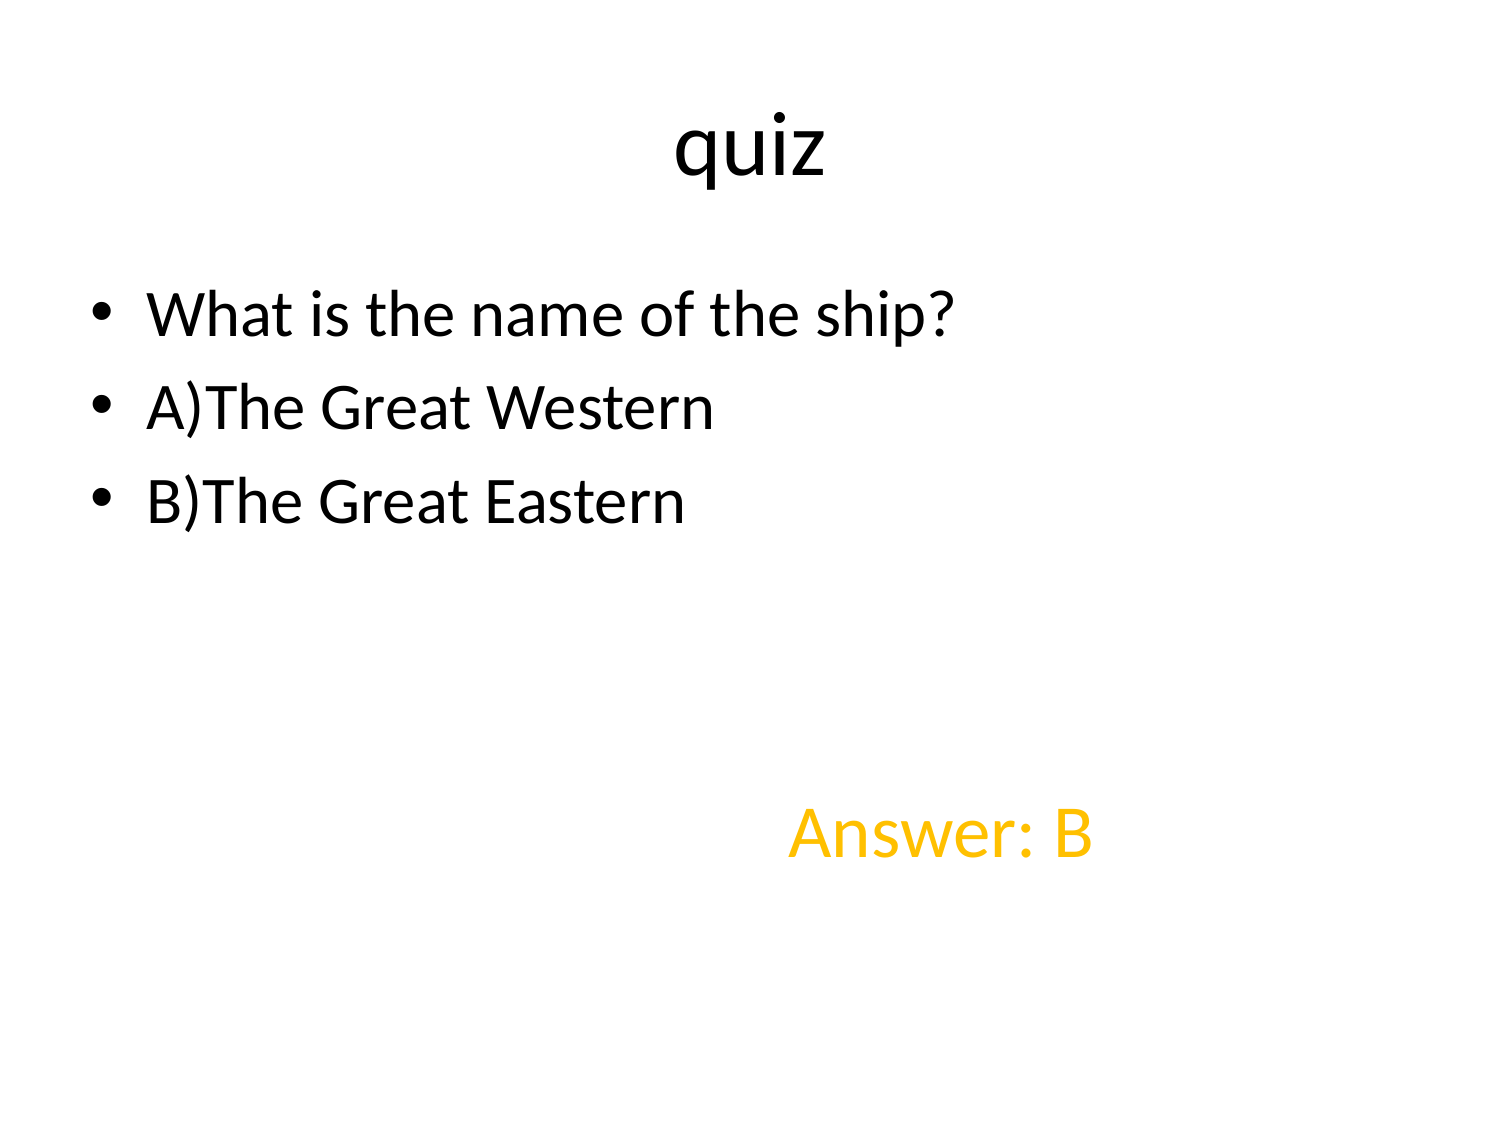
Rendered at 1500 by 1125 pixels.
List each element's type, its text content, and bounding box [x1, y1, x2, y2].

list What is the name of the ship? A)The Great Western B)The Great Eastern [75, 262, 1425, 1005]
title quiz [75, 45, 1425, 233]
text_box Answer: B [773, 775, 1388, 880]
